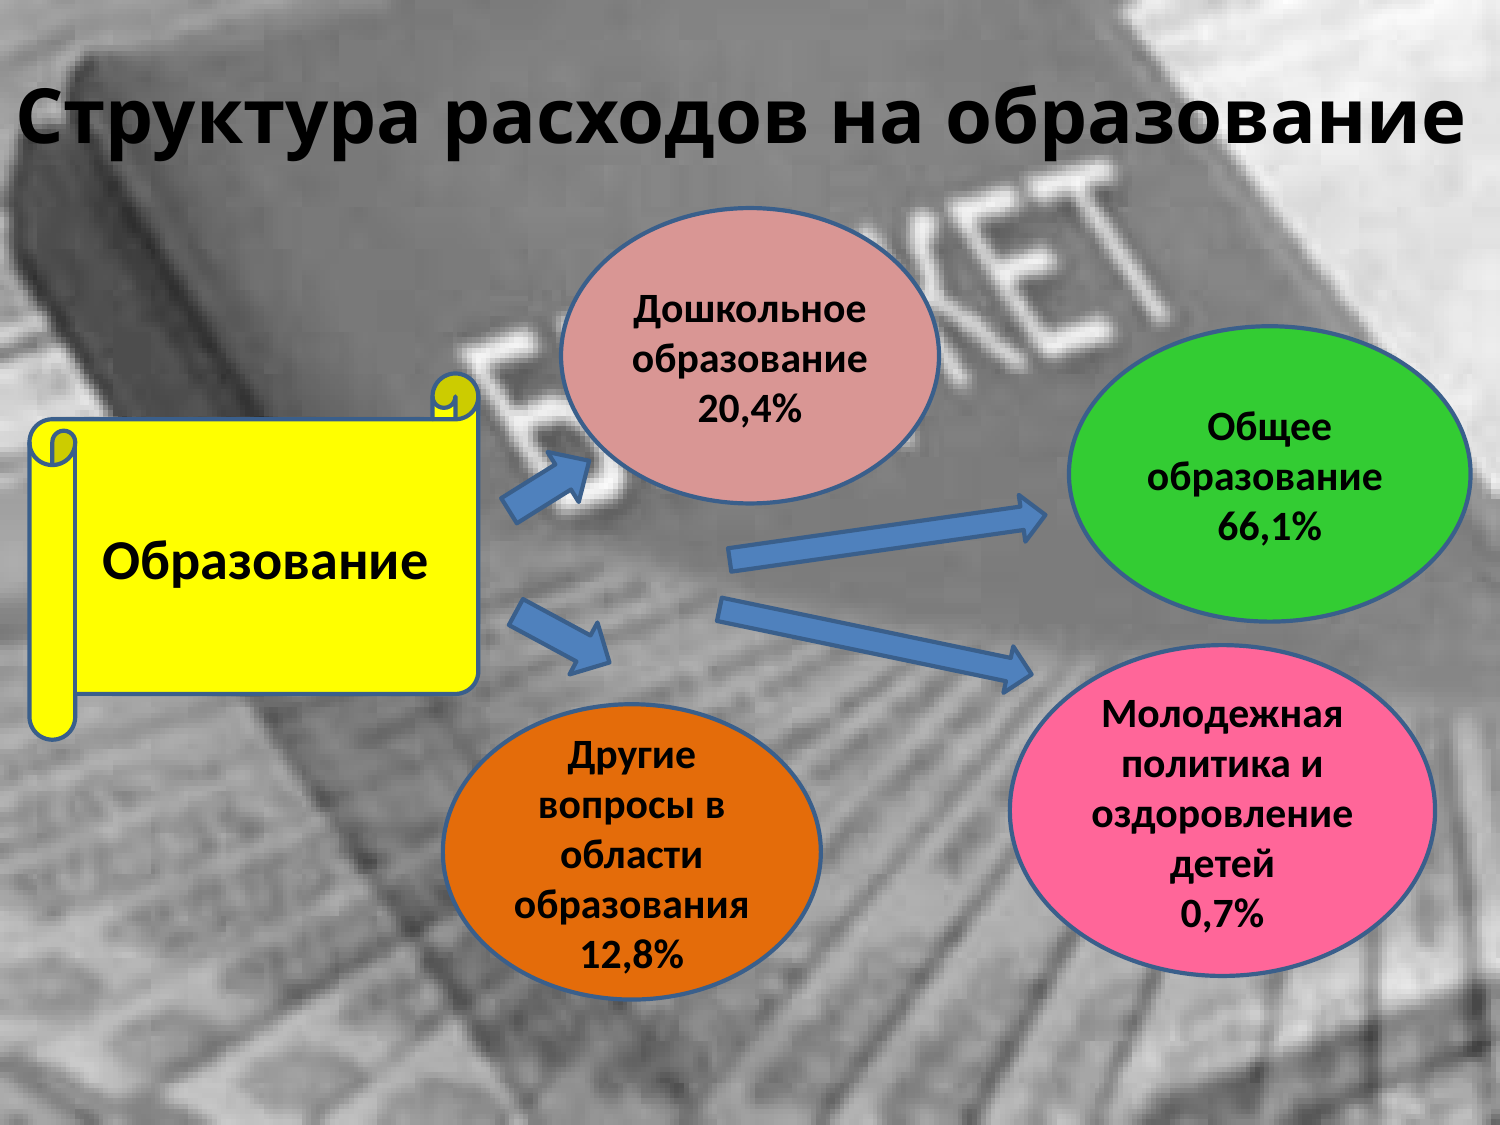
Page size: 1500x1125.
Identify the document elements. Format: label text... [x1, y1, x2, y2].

text_box Дошкольное образование 20,4% [558, 205, 942, 506]
text_box [725, 493, 1048, 574]
text_box Общее образование 66,1% [1066, 324, 1473, 624]
text_box [506, 597, 612, 677]
text_box [0, 0, 1500, 1125]
text_box Образование [27, 371, 481, 742]
text_box Другие вопросы в области образования12,8% [440, 702, 823, 1002]
title Структура расходов на образование [0, 19, 1483, 207]
text_box Молодежная политика и оздоровление детей 0,7% [1007, 643, 1438, 979]
text_box [499, 449, 592, 526]
text_box [714, 595, 1034, 695]
